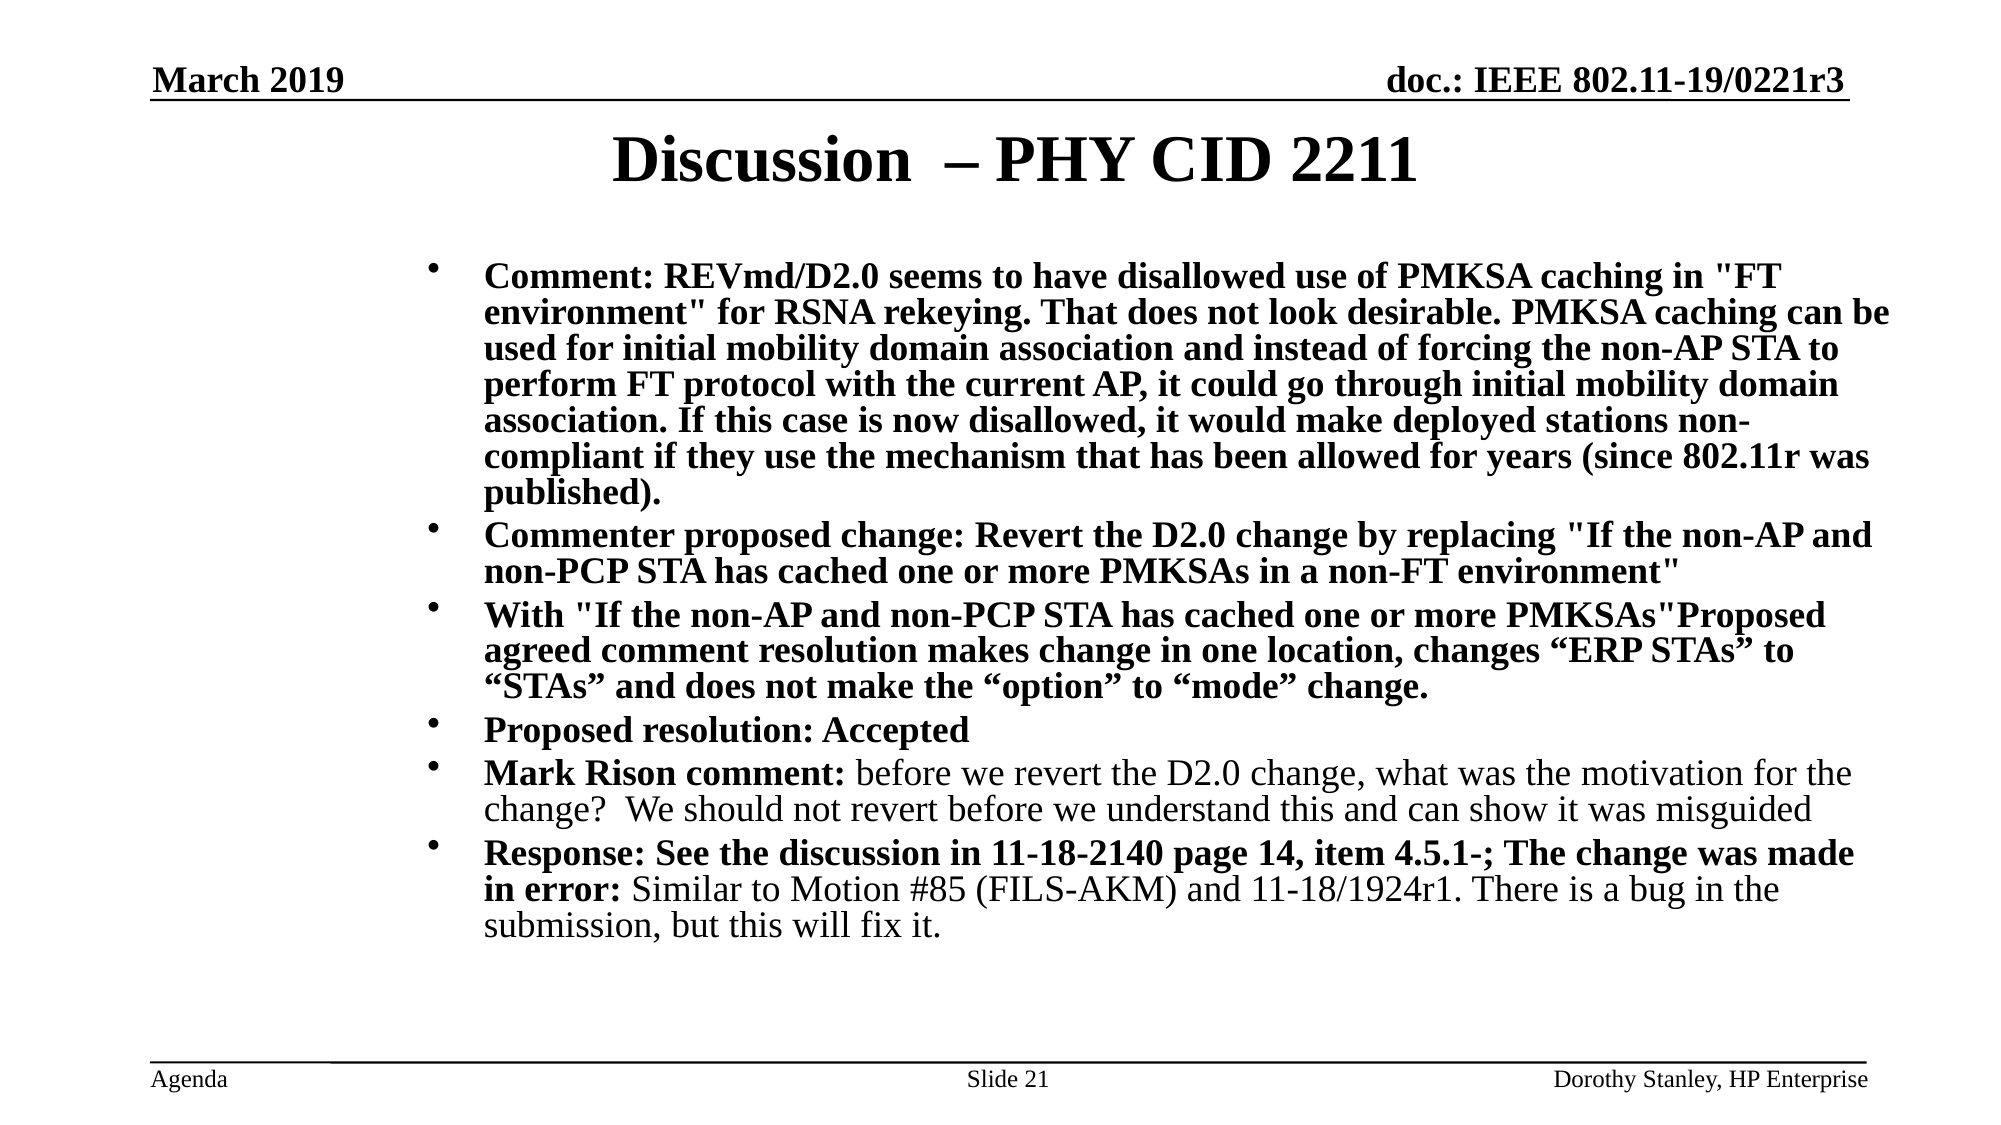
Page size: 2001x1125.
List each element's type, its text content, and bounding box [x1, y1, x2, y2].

slide_number Slide 21 [966, 1062, 1051, 1093]
footer Dorothy Stanley, HP Enterprise [1549, 1062, 1869, 1093]
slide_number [152, 54, 567, 100]
list Comment: REVmd/D2.0 seems to have disallowed use of PMKSA caching in "FT environment" for RSNA rekeying. That does not look desirable. PMKSA caching can be used for initial mobility domain association and instead of forcing the non-AP STA to perform FT protocol with the current AP, it could go through initial mobility domain association. If this case is now disallowed, it would make deployed stations non-compliant if they use the mechanism that has been allowed for years (since 802.11r was published). Commenter proposed change: Revert the D2.0 change by replacing "If the non-AP and non-PCP STA has cached one or more PMKSAs in a non-FT environment" With "If the non-AP and non-PCP STA has cached one or more PMKSAs"Proposed agreed comment resolution makes change in one location, changes “ERP STAs” to “STAs” and does not make the “option” to “mode” change. Proposed resolution: Accepted Mark Rison comment: before we revert the D2.0 change, what was the motivation for the change? We should not revert before we understand this and can show it was misguided Response: See the discussion in 11-18-2140 page 14, item 4.5.1-; The change was made in error: Similar to Motion #85 (FILS-AKM) and 11-18/1924r1. There is a bug in the submission, but this will fix it. [356, 251, 1911, 1002]
title Discussion – PHY CID 2211 [200, 75, 1850, 250]
